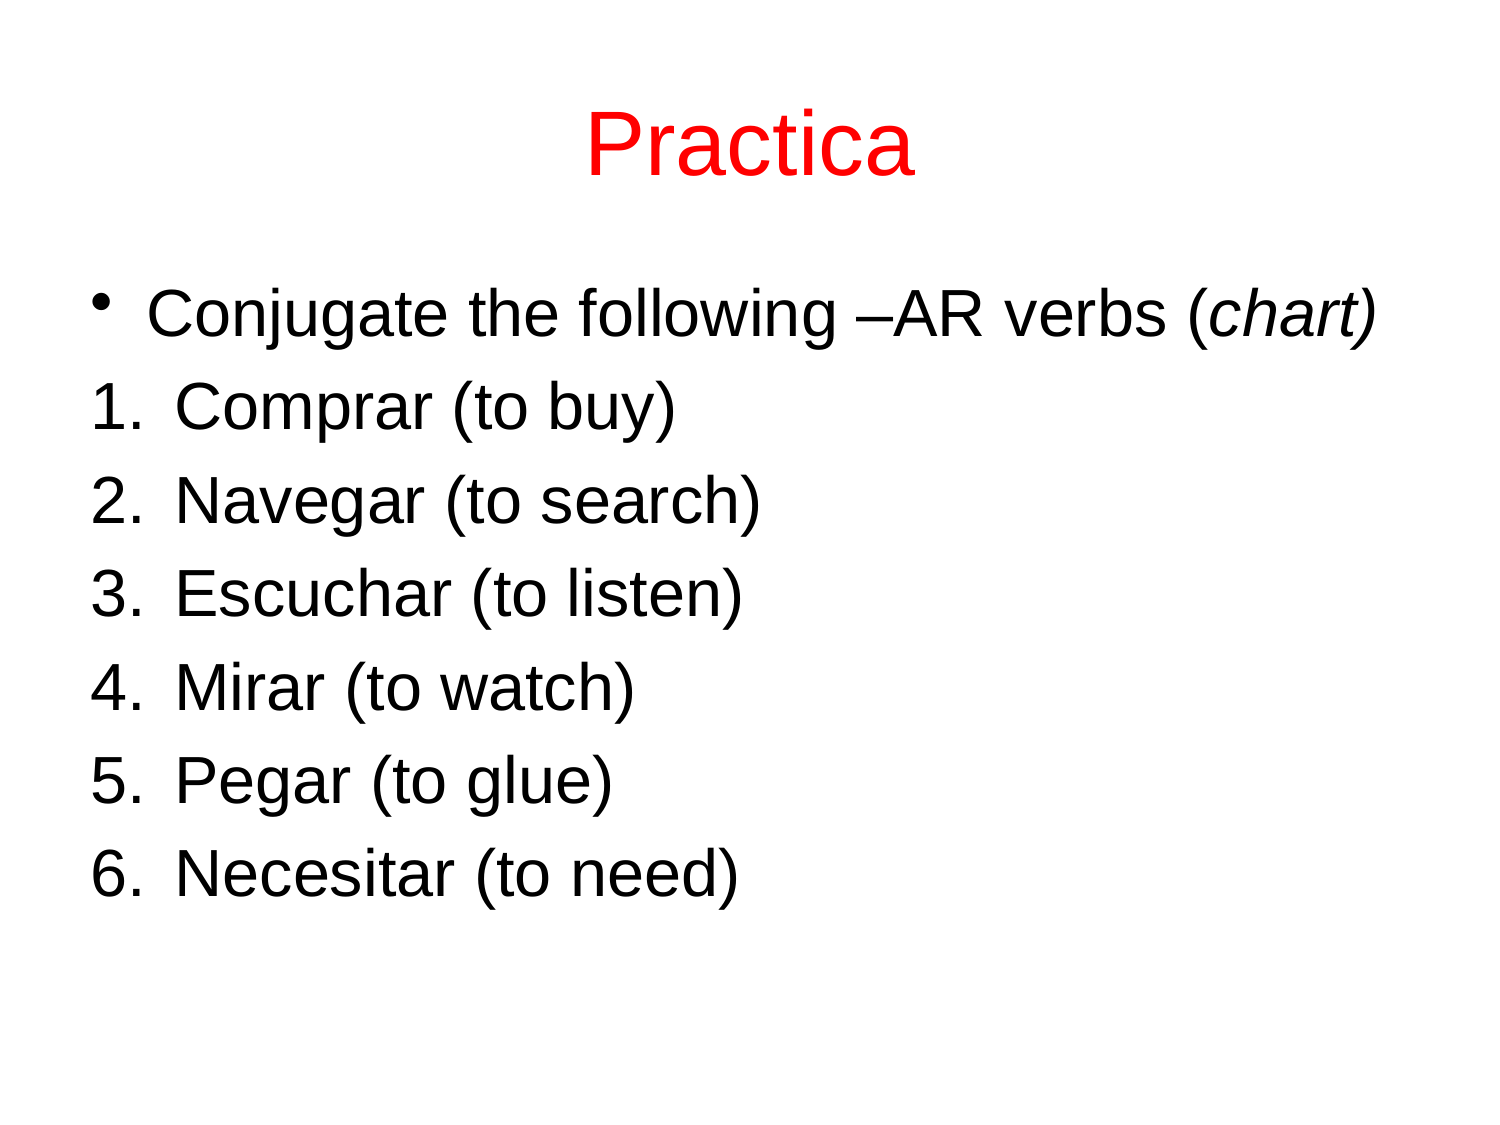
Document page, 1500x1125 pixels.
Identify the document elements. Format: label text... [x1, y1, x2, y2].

list Conjugate the following –AR verbs (chart) Comprar (to buy) Navegar (to search) Escuchar (to listen) Mirar (to watch) Pegar (to glue) Necesitar (to need) [75, 262, 1425, 1005]
title Practica [75, 45, 1425, 233]
